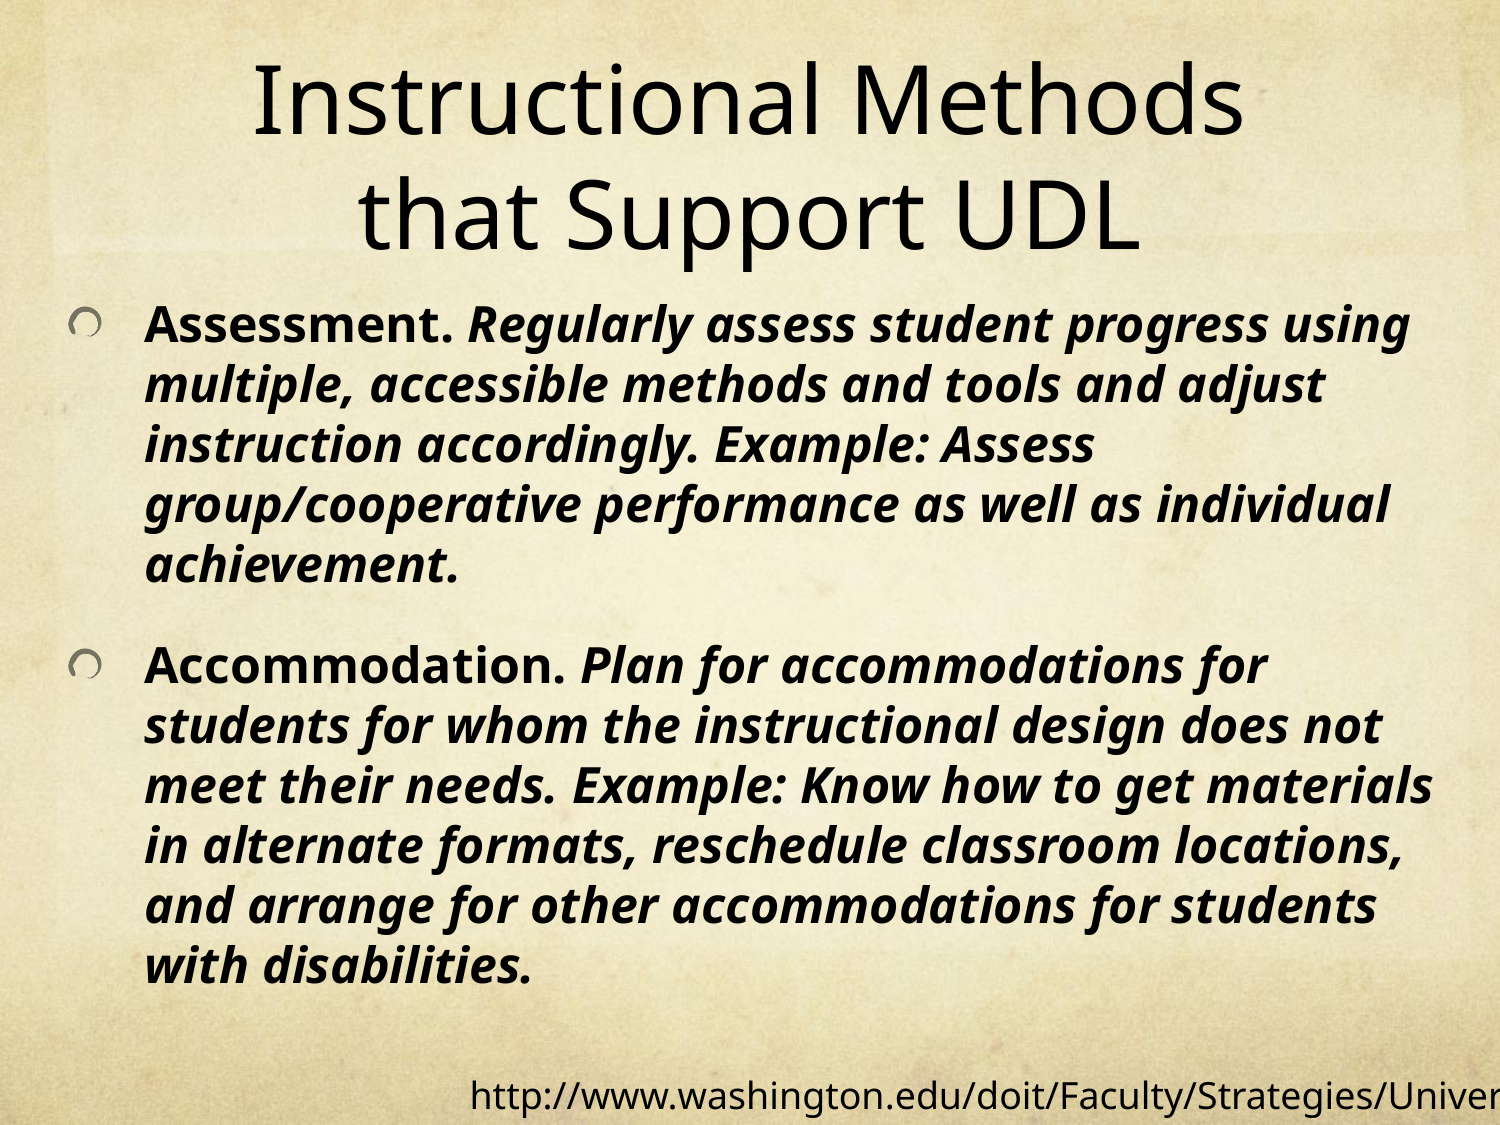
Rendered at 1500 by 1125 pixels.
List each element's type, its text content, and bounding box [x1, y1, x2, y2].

title Instructional Methods that Support UDL [150, 82, 1350, 225]
list Assessment. Regularly assess student progress using multiple, accessible methods and tools and adjust instruction accordingly. Example: Assess group/cooperative performance as well as individual achievement. Accommodation. Plan for accommodations for students for whom the instructional design does not meet their needs. Example: Know how to get materials in alternate formats, reschedule classroom locations, and arrange for other accommodations for students with disabilities. [53, 284, 1451, 950]
text_box http://www.washington.edu/doit/Faculty/Strategies/Universal/ [454, 1064, 1500, 1125]
picture [0, 0, 1500, 1125]
